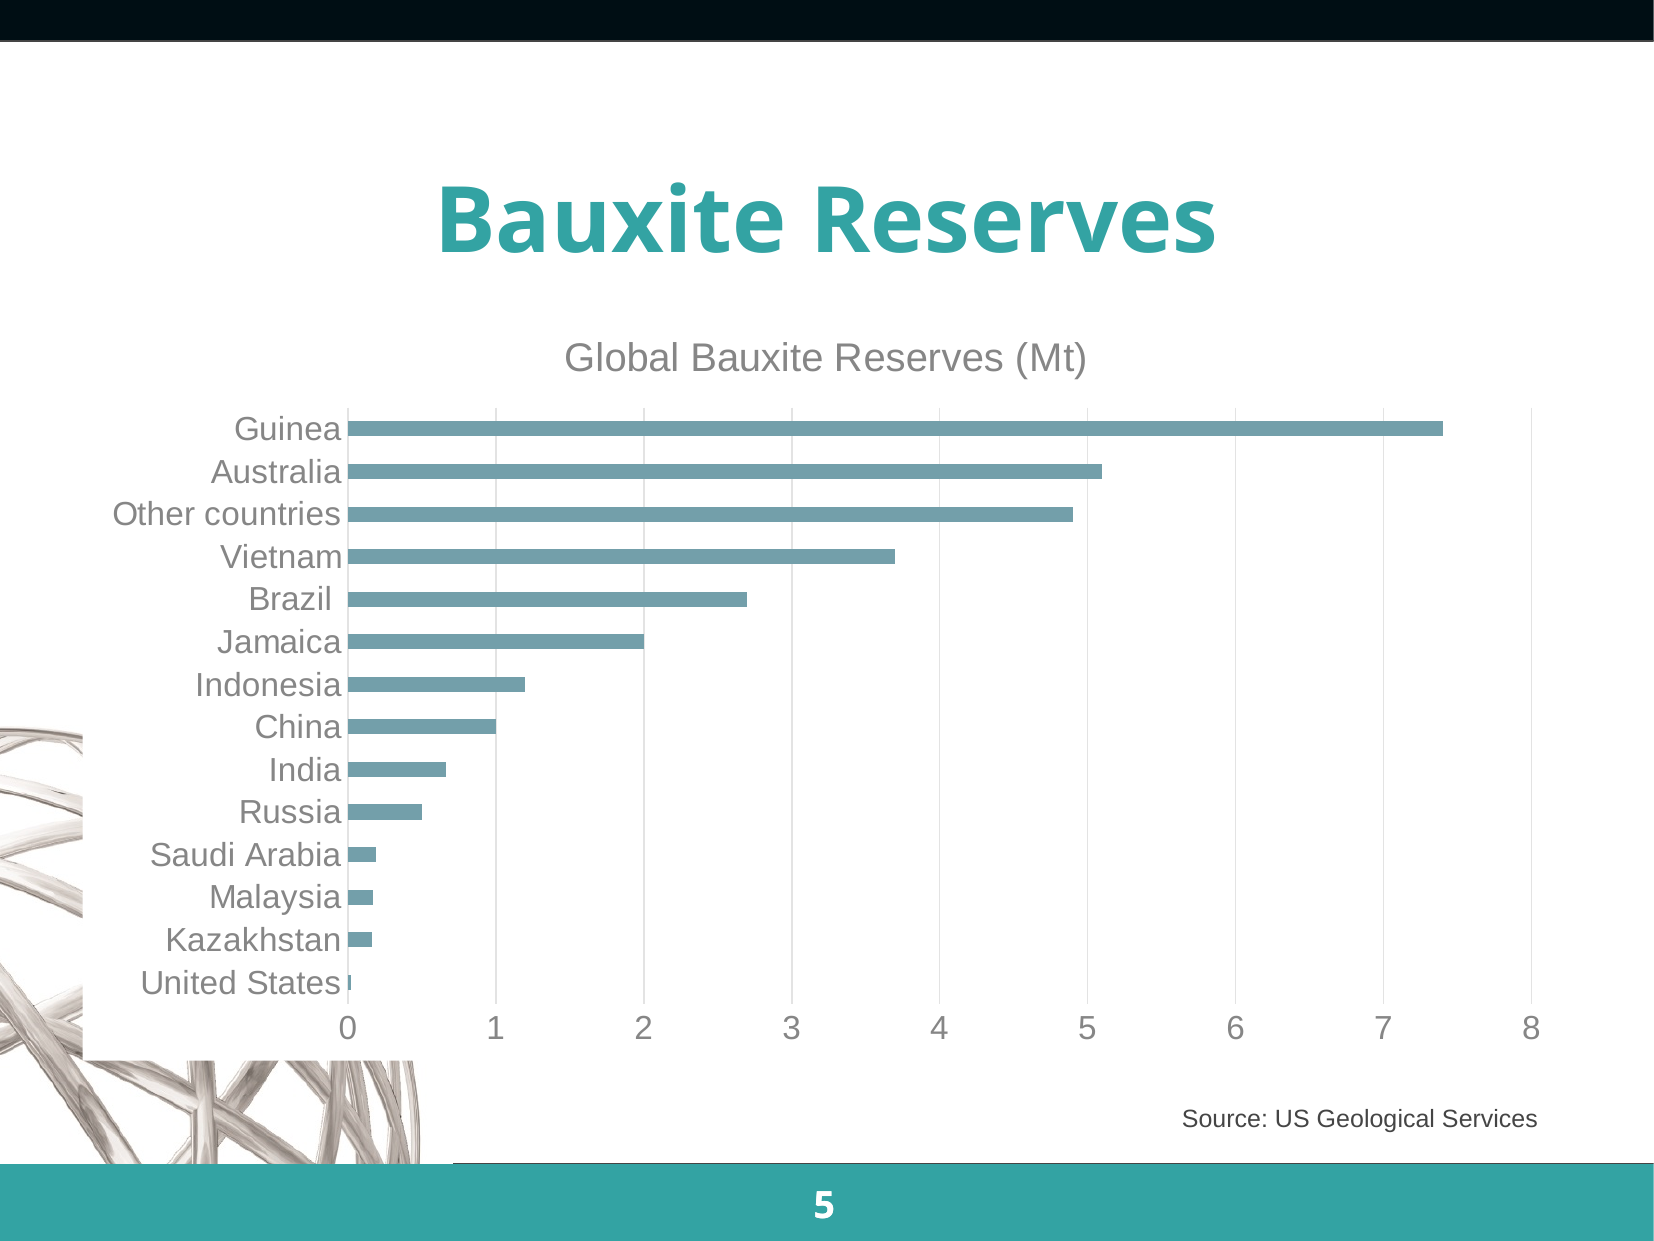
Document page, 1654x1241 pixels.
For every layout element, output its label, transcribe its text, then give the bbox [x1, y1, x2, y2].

title Bauxite Reserves [82, 144, 1571, 297]
picture [0, 712, 453, 1164]
text_box Source: US Geological Services [1167, 1097, 1554, 1141]
chart [82, 298, 1571, 1062]
